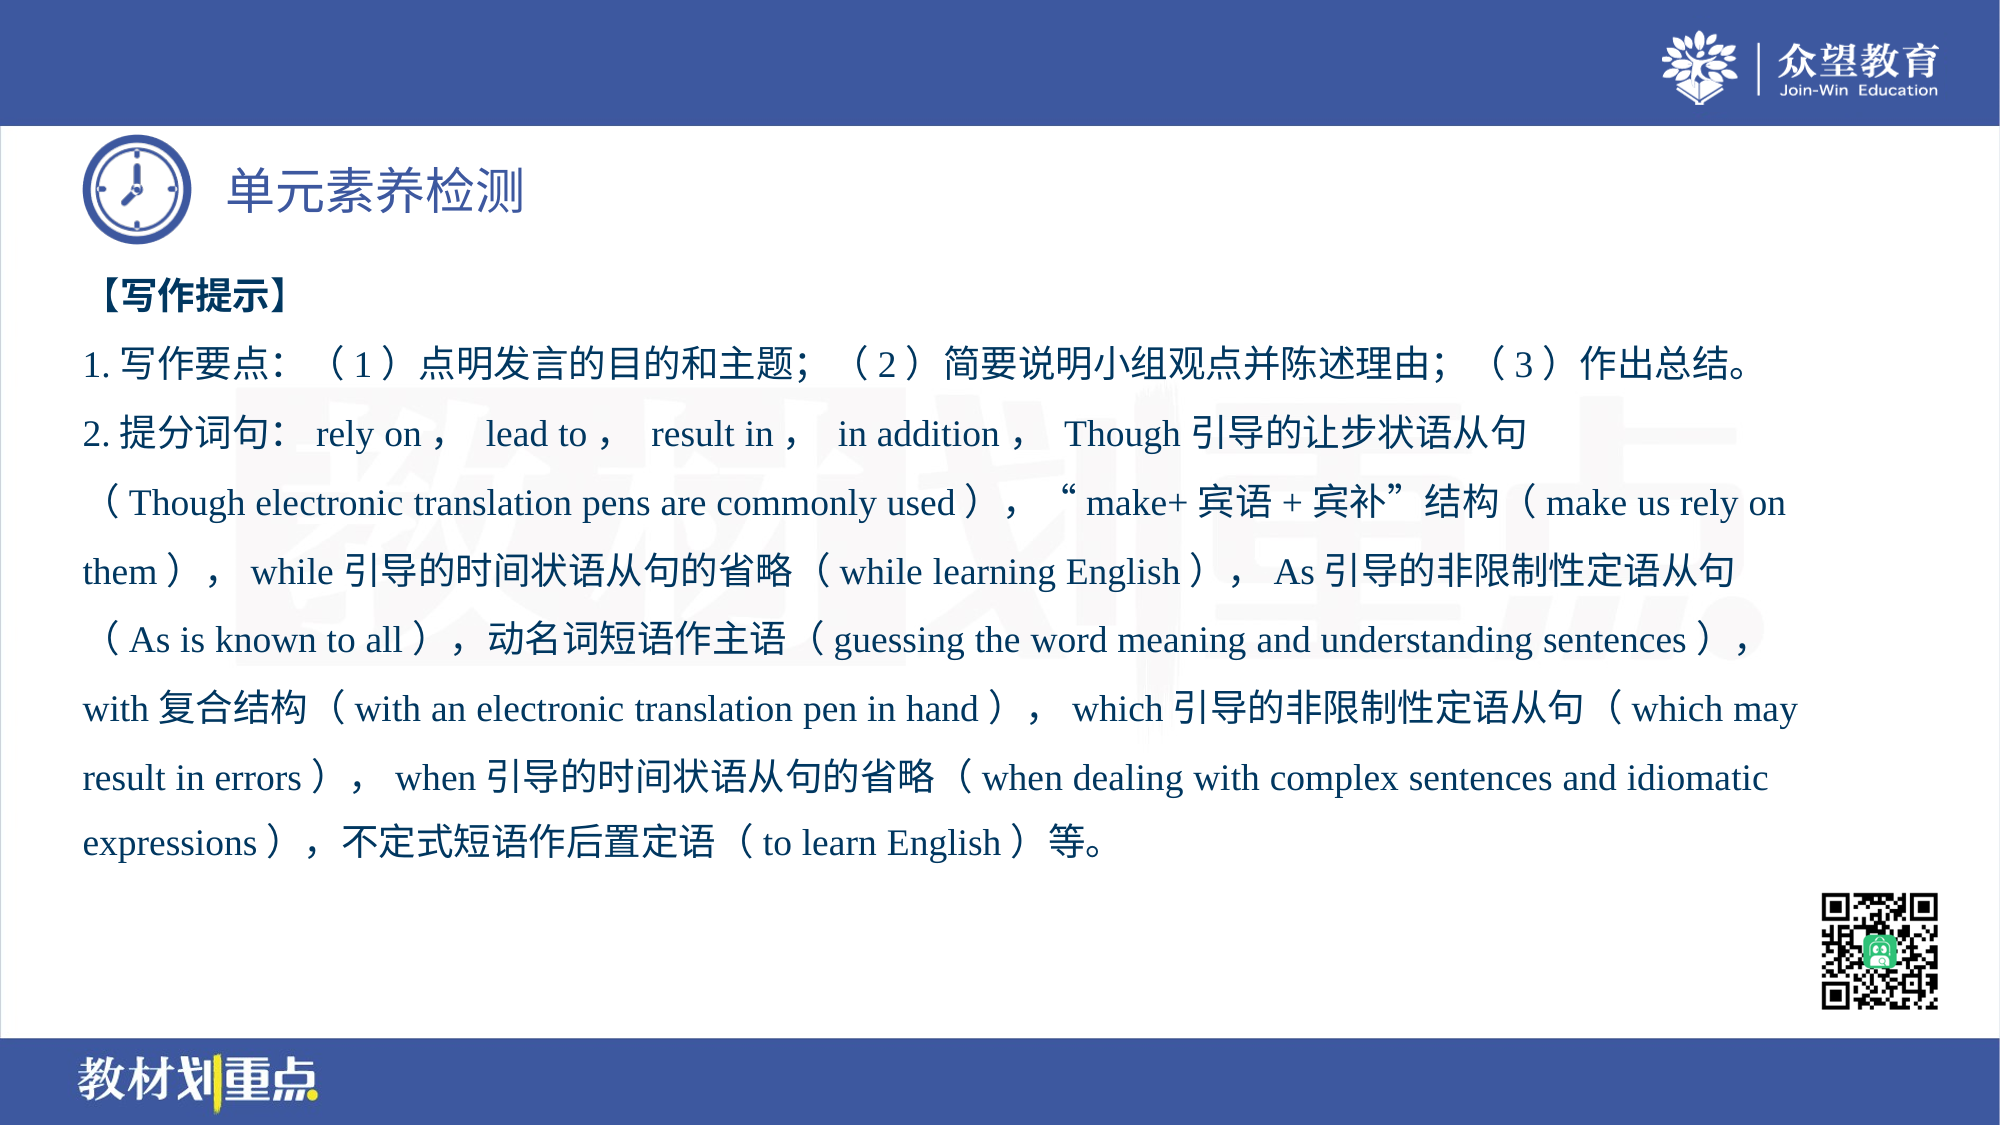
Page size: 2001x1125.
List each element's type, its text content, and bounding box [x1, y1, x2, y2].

picture [0, 0, 2000, 1125]
text_box 【写作提示】 1.写作要点：（1）点明发言的目的和主题；（2）简要说明小组观点并陈述理由；（3）作出总结。 2.提分词句：rely on， lead to， result in， in addition， Though引导的让步状语从句 （Though electronic translation pens are commonly used），“make+宾语+宾补”结构（make us rely on them），while引导的时间状语从句的省略（while learning English），As引导的非限制性定语从句 （As is known to all），动名词短语作主语（guessing the word meaning and understanding sentences）， with复合结构（with an electronic translation pen in hand），which引导的非限制性定语从句（which may result in errors），when引导的时间状语从句的省略（when dealing with complex sentences and idiomatic expressions），不定式短语作后置定语（to learn English）等。 [82, 248, 1817, 856]
